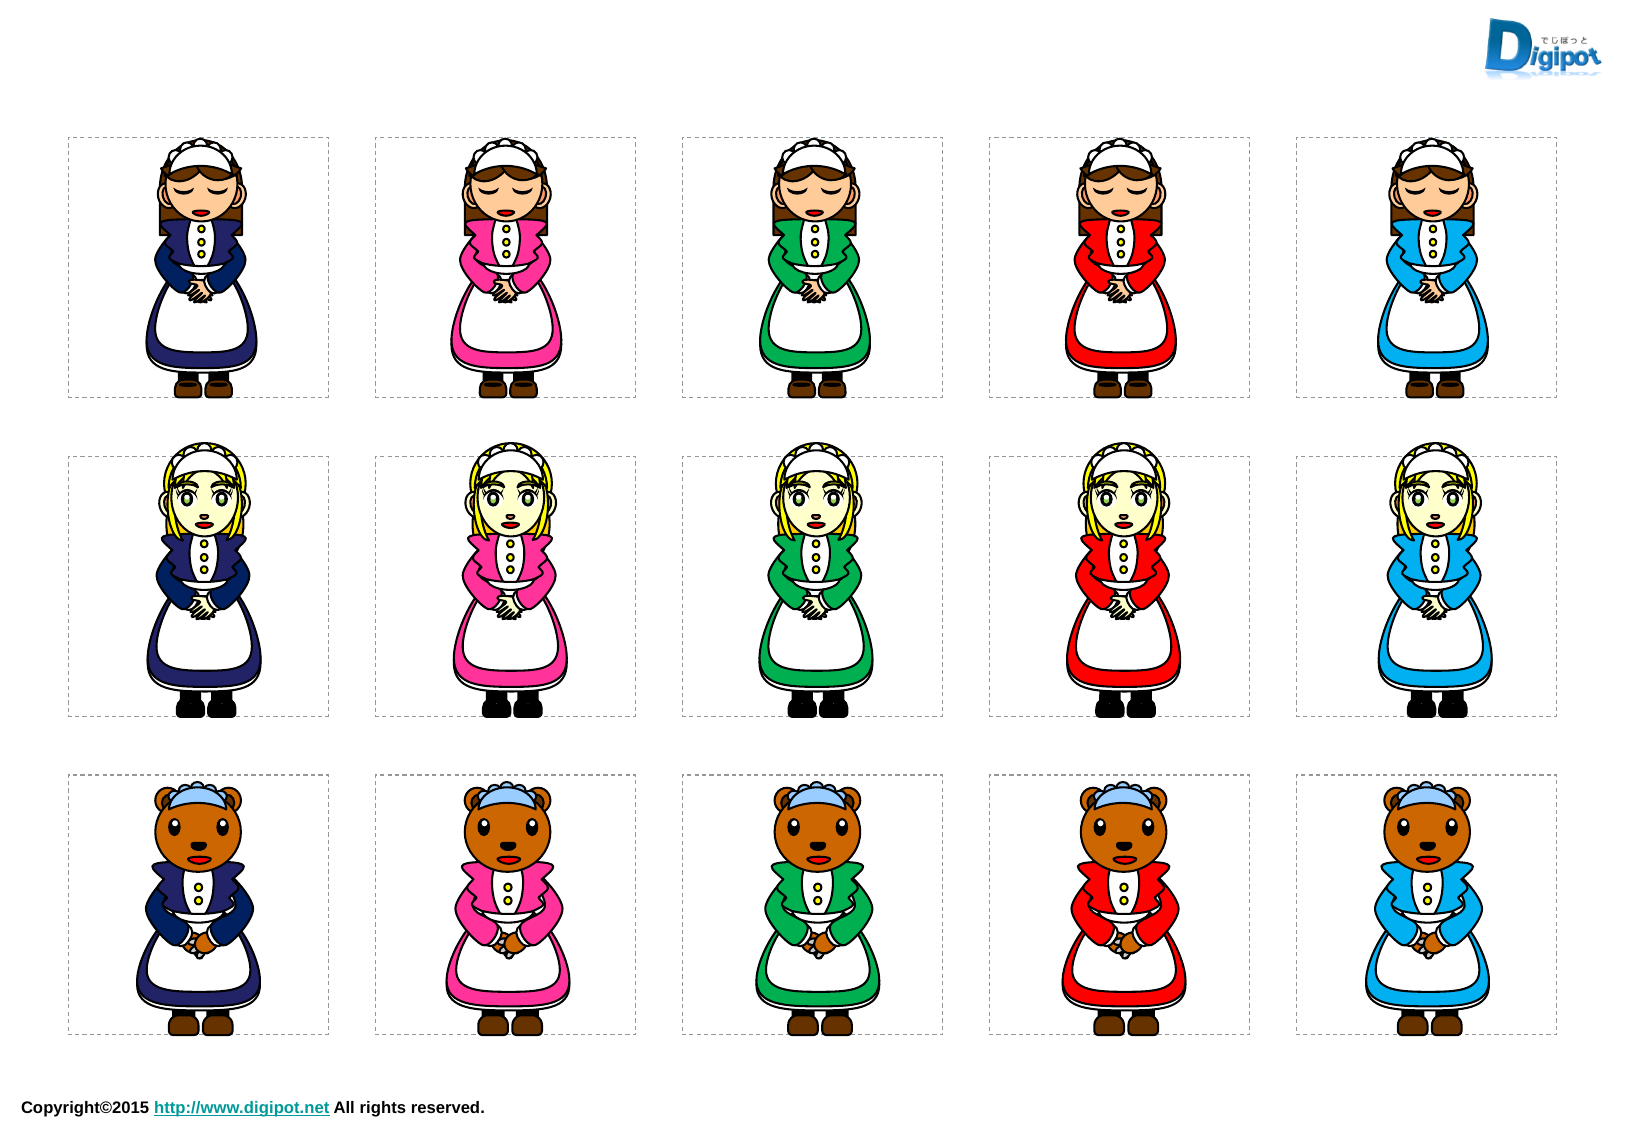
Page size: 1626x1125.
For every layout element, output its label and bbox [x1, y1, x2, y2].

text_box [1066, 442, 1181, 718]
text_box [1377, 138, 1489, 398]
picture [1485, 18, 1602, 82]
text_box [1062, 781, 1186, 1036]
text_box [756, 781, 880, 1036]
text_box [1365, 781, 1490, 1036]
text_box [759, 442, 873, 718]
text_box [1065, 138, 1176, 398]
text_box [146, 138, 257, 398]
text_box [453, 442, 567, 718]
text_box [1378, 442, 1492, 718]
text_box [147, 442, 261, 718]
text_box [446, 781, 570, 1036]
text_box [136, 781, 261, 1036]
text_box [759, 138, 871, 398]
text_box [451, 138, 562, 398]
